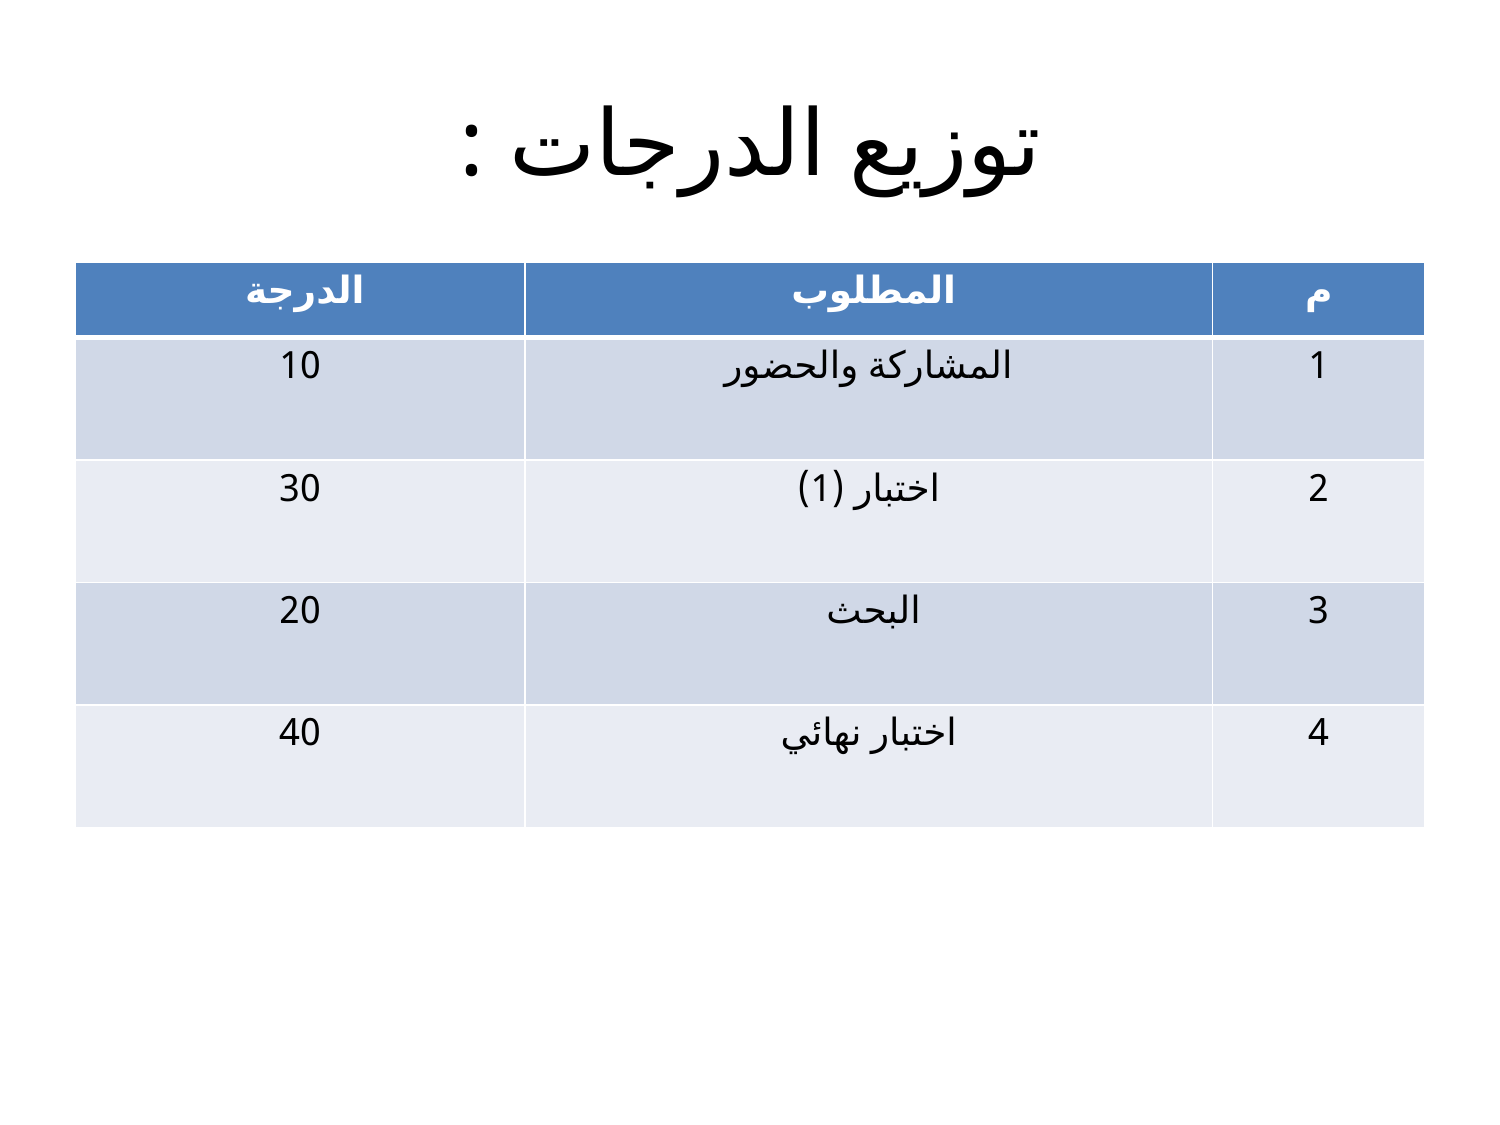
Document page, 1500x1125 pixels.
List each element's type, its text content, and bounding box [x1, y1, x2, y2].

table_cell البحث [526, 583, 1212, 704]
title توزيع الدرجات : [75, 45, 1425, 233]
table_header م [1213, 263, 1424, 335]
table_cell اختبار نهائي [526, 706, 1212, 827]
table_header المطلوب [526, 263, 1212, 335]
table_cell 40 [76, 706, 524, 827]
table_header الدرجة [76, 263, 524, 335]
table_cell 1 [1213, 340, 1424, 459]
table_cell 3 [1213, 583, 1424, 704]
table_cell 20 [76, 583, 524, 704]
table_cell 2 [1213, 461, 1424, 582]
table_cell 4 [1213, 706, 1424, 827]
table_cell المشاركة والحضور [526, 340, 1212, 459]
table_cell 10 [76, 340, 524, 459]
table_cell 30 [76, 461, 524, 582]
table_cell اختبار (1) [526, 461, 1212, 582]
